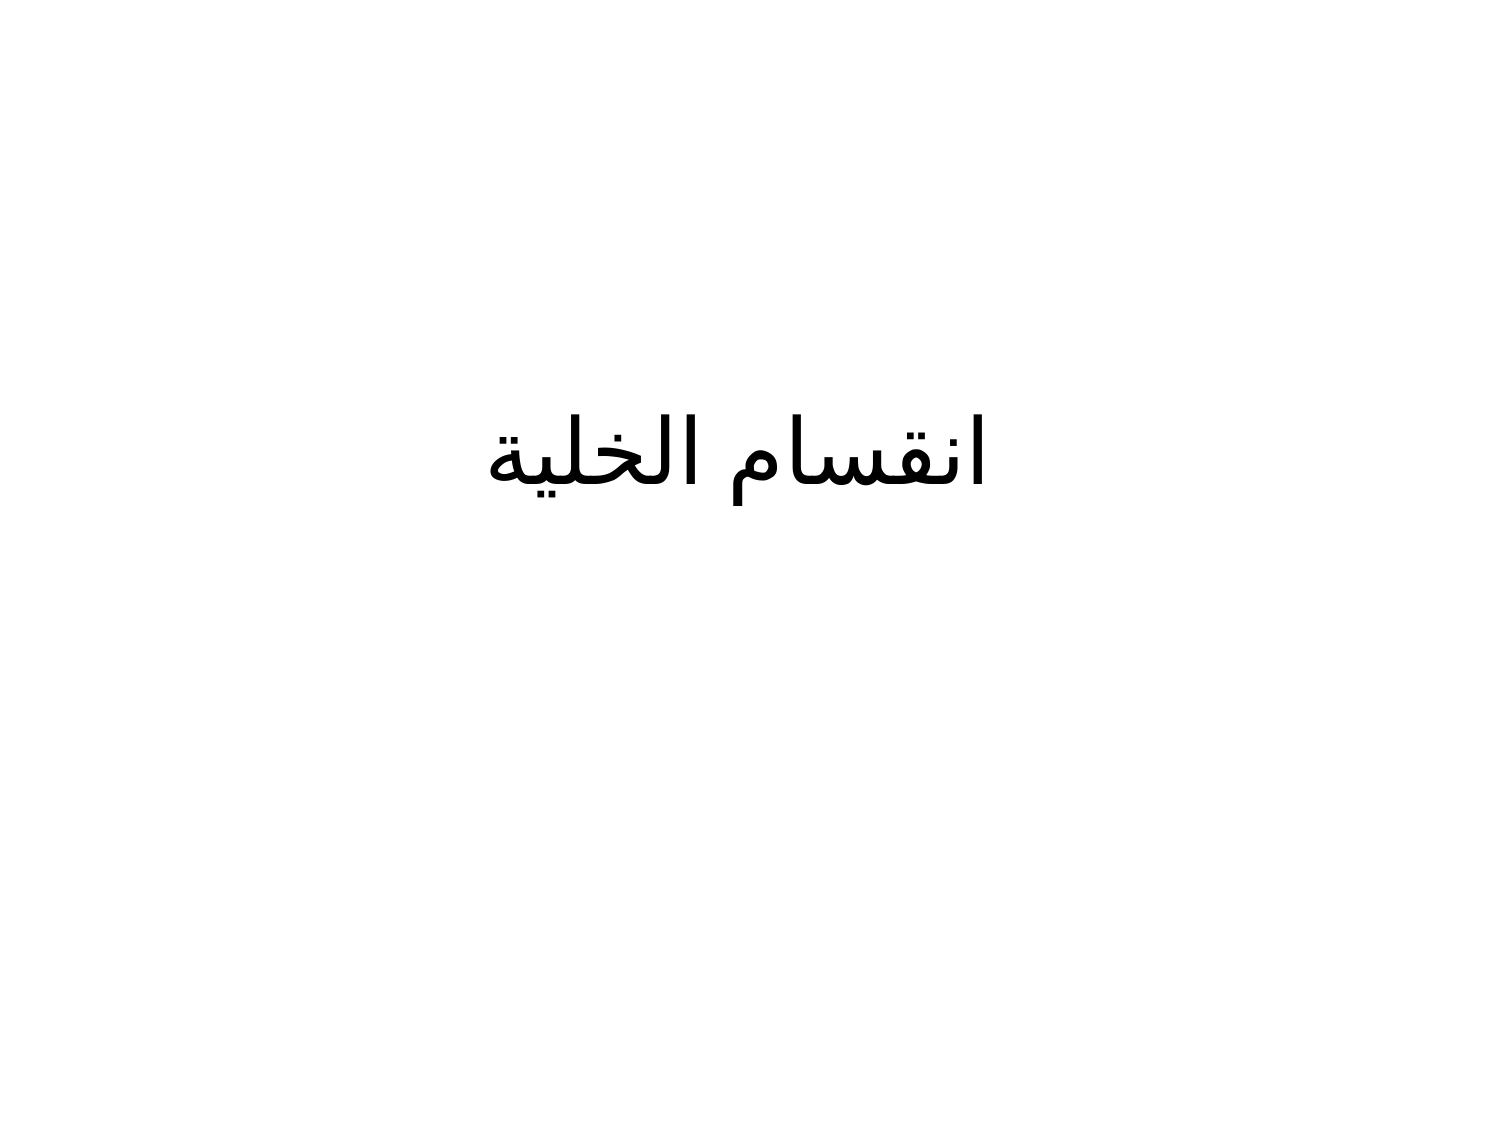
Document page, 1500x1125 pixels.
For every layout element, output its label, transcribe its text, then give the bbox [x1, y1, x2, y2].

title انقسام الخلية [75, 354, 1425, 542]
